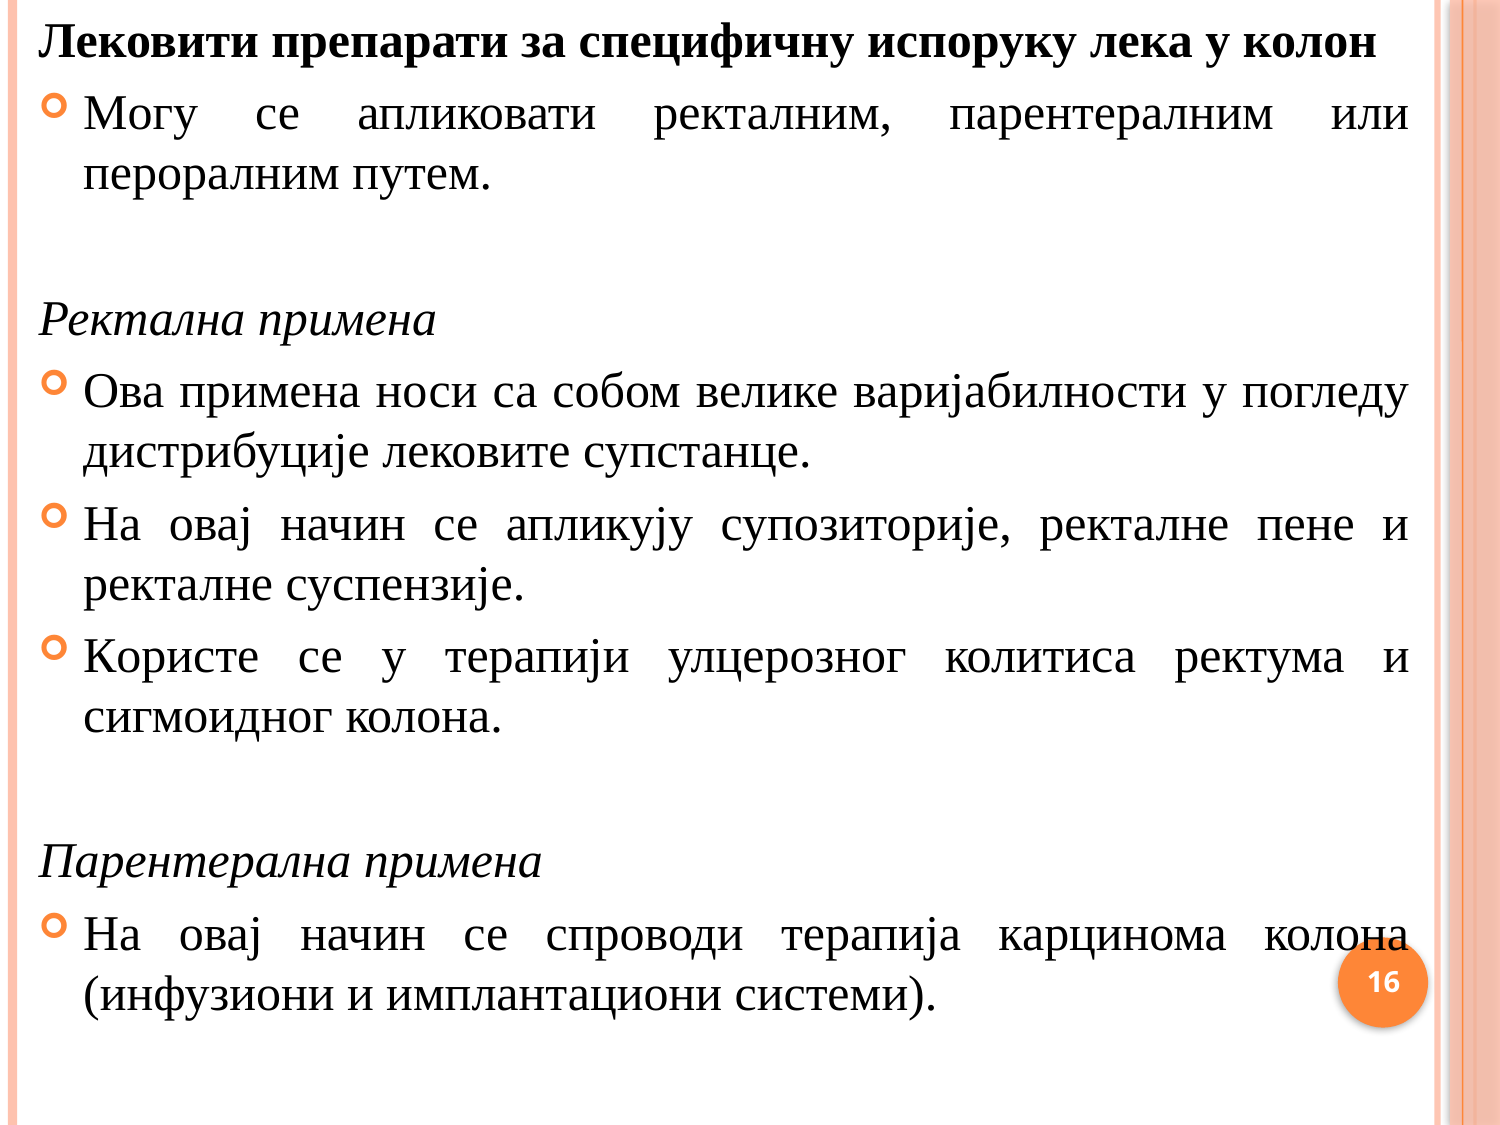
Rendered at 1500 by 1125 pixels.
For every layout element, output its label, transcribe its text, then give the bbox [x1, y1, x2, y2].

list Лековити препарати за специфичну испоруку лека у колон Могу се апликовати ректалним, парентералним или пероралним путем. Ректална примена Ова примена носи са собом велике варијабилности у погледу дистрибуције лековите супстанце. На овај начин се апликују супозиторије, ректалне пене и ректалне суспензије. Користе се у терапији улцерозног колитиса ректума и сигмоидног колона. Парентерална примена На овај начин се спроводи терапија карцинома колона (инфузиони и имплантациони системи). [23, 0, 1426, 1125]
slide_number 16 [1426, 940, 1434, 1026]
